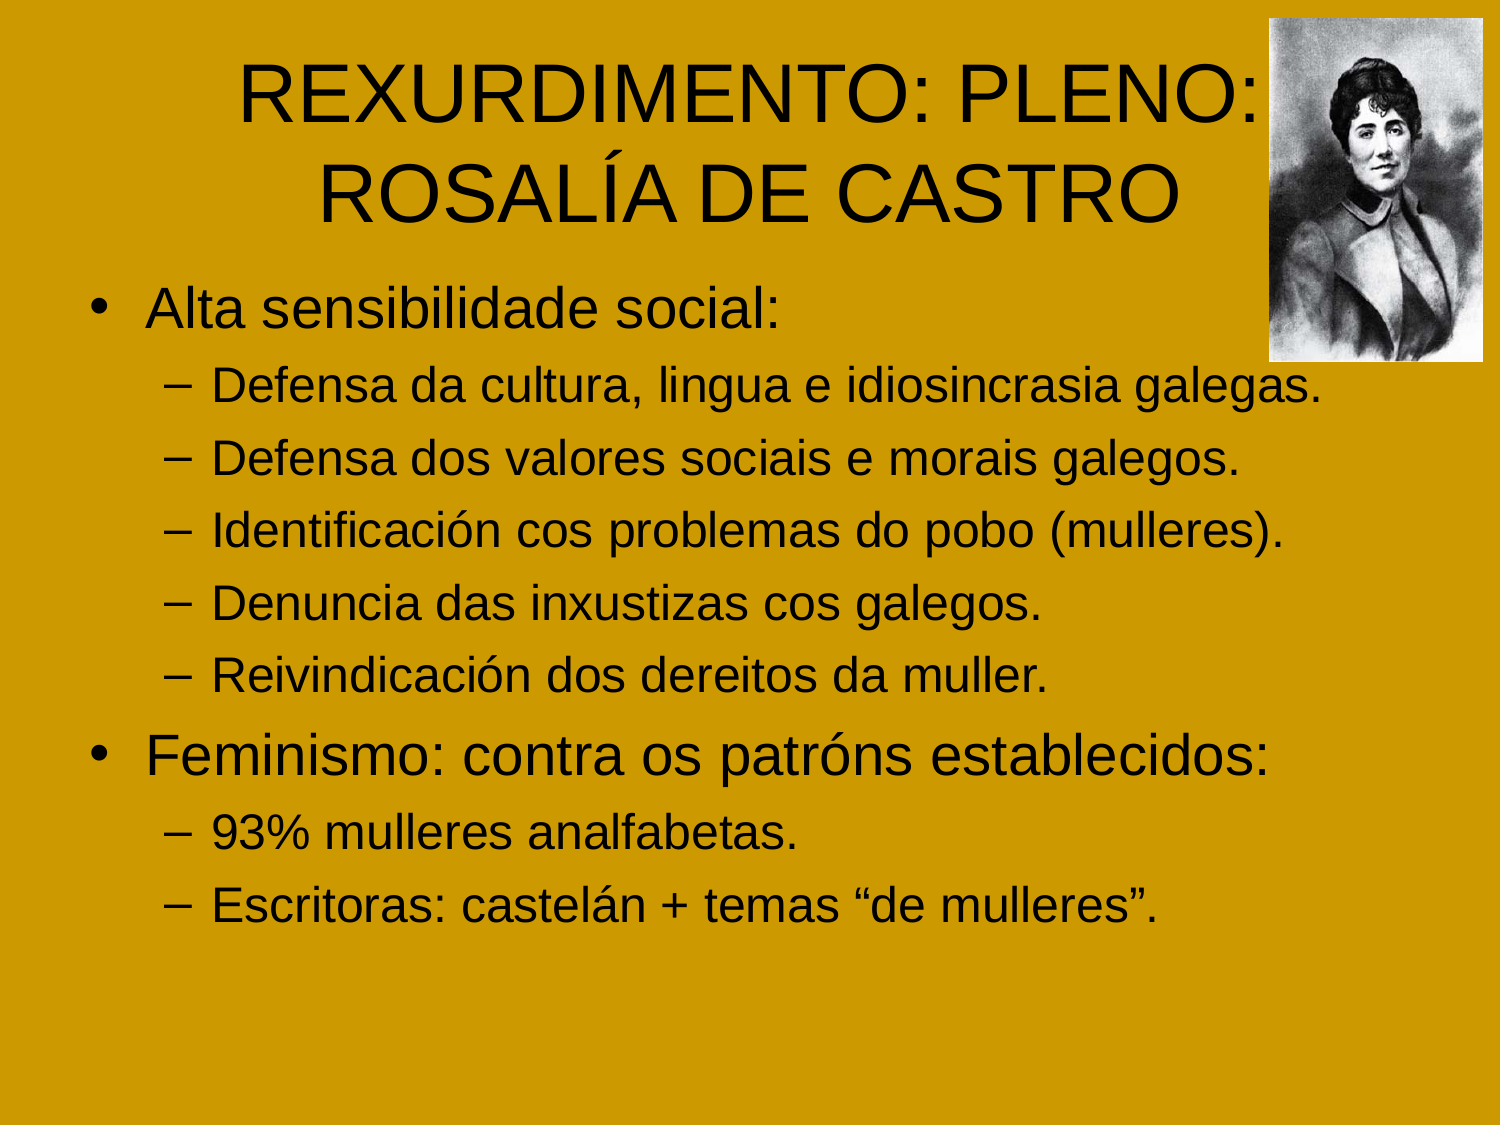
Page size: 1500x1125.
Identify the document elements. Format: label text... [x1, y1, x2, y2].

picture [1269, 18, 1483, 362]
list Alta sensibilidade social: Defensa da cultura, lingua e idiosincrasia galegas. Defensa dos valores sociais e morais galegos. Identificación cos problemas do pobo (mulleres). Denuncia das inxustizas cos galegos. Reivindicación dos dereitos da muller. Feminismo: contra os patróns establecidos: 93% mulleres analfabetas. Escritoras: castelán + temas “de mulleres”. [74, 262, 1426, 1006]
title REXURDIMENTO: PLENO: ROSALÍA DE CASTRO [74, 30, 1264, 247]
